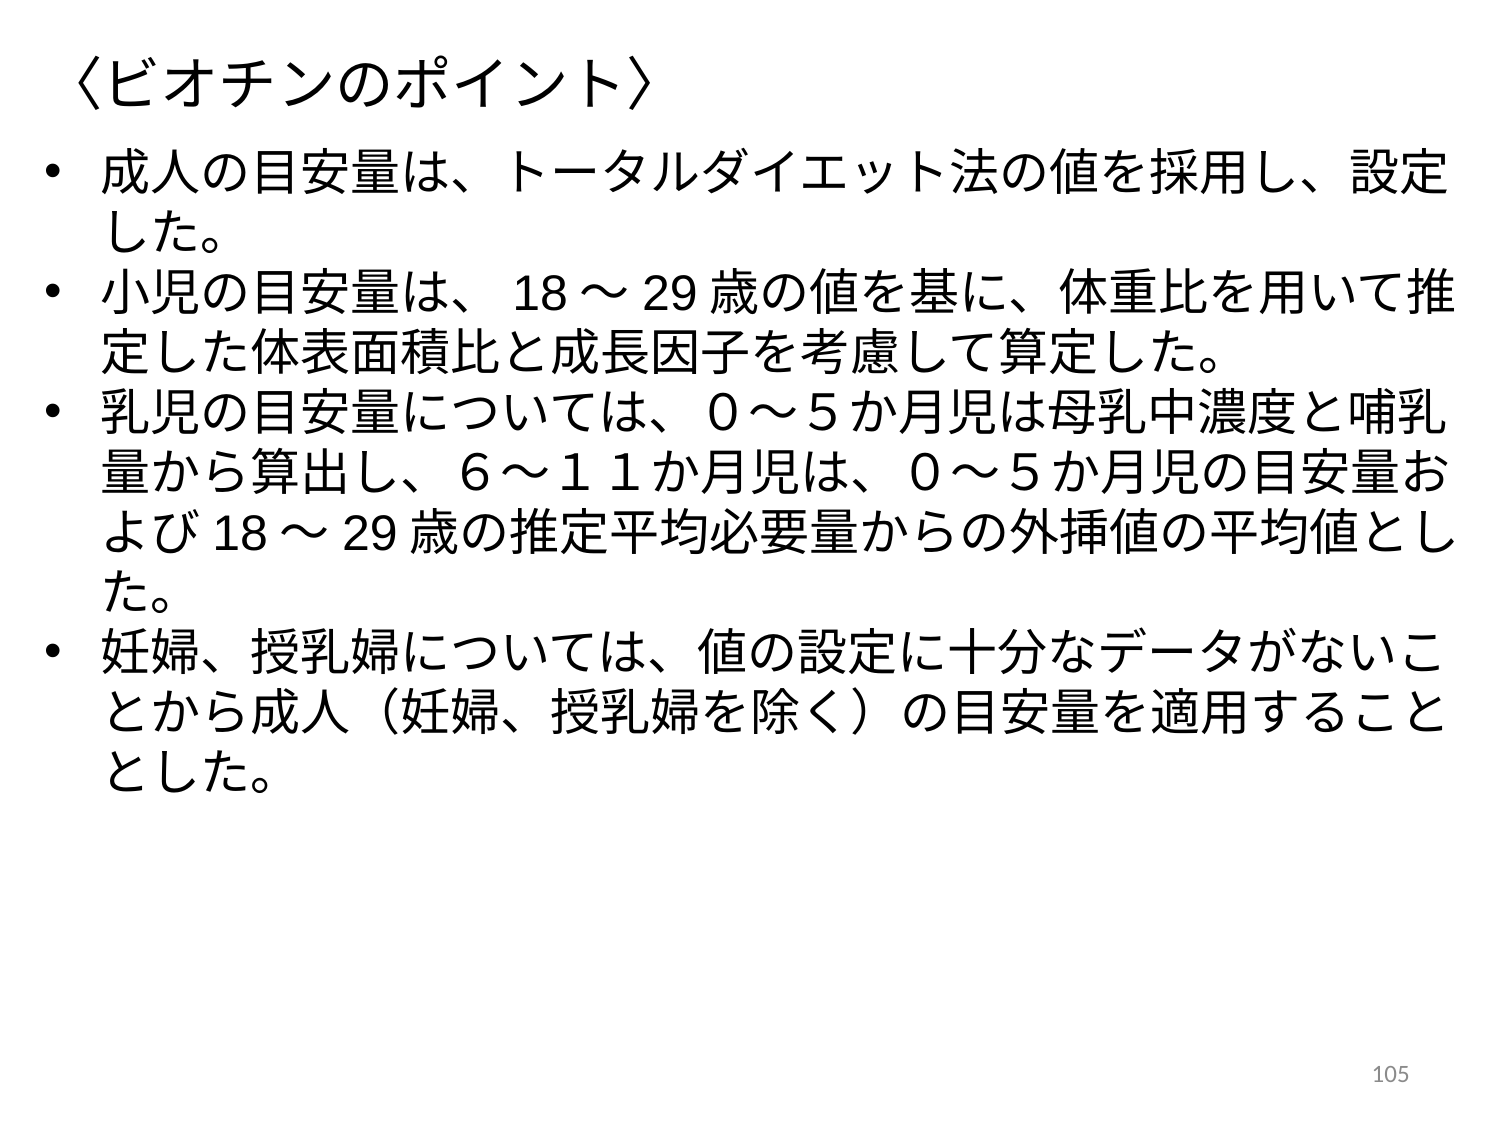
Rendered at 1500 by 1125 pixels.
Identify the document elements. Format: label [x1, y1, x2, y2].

text_box [29, 132, 1483, 988]
slide_number [1074, 1042, 1425, 1103]
text_box [29, 39, 1433, 125]
